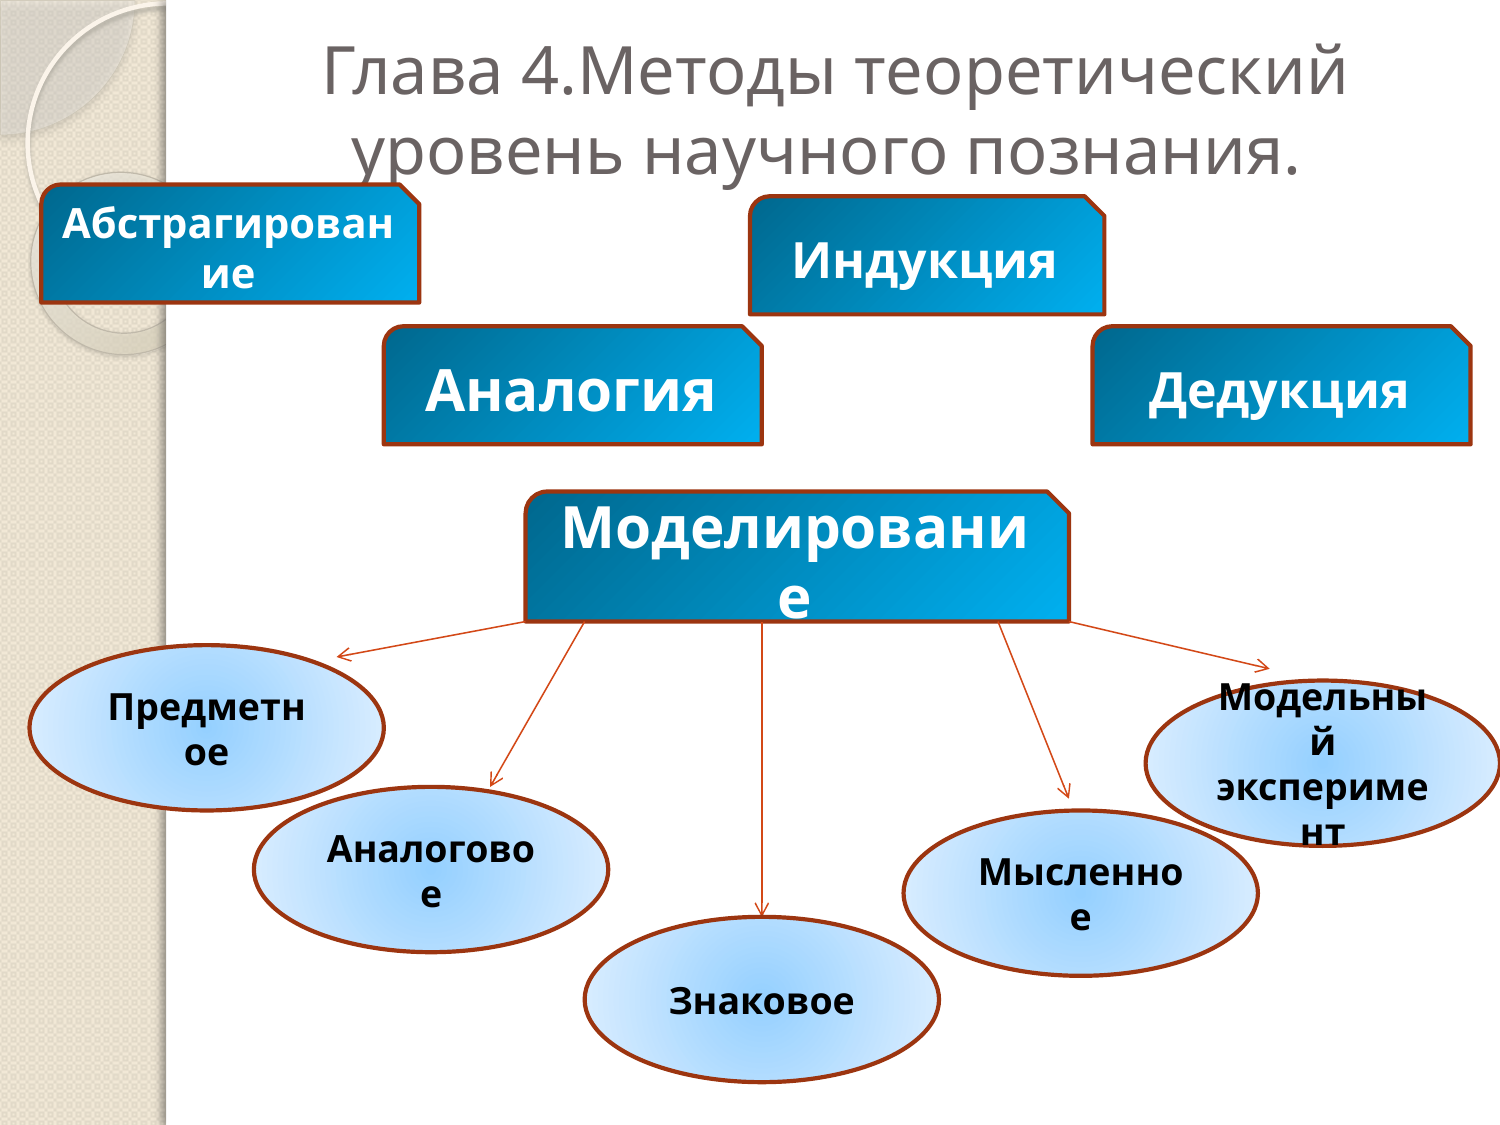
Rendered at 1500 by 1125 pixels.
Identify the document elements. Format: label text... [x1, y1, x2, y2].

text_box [997, 621, 1070, 799]
text_box Предметное [27, 643, 386, 813]
text_box Мысленное [901, 808, 1261, 978]
text_box Абстрагирование [39, 182, 422, 305]
text_box Знаковое [582, 914, 942, 1085]
text_box Моделирование [523, 489, 1072, 624]
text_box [489, 621, 585, 788]
text_box Аналогия [381, 324, 764, 447]
title Глава 4.Методы теоретический уровень научного познания. [171, 30, 1500, 185]
text_box Дедукция [1090, 324, 1473, 447]
text_box Аналоговое [251, 784, 611, 955]
text_box Модельный эксперимент [1143, 678, 1500, 849]
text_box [1068, 621, 1270, 669]
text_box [336, 621, 485, 658]
text_box Индукция [747, 194, 1107, 317]
